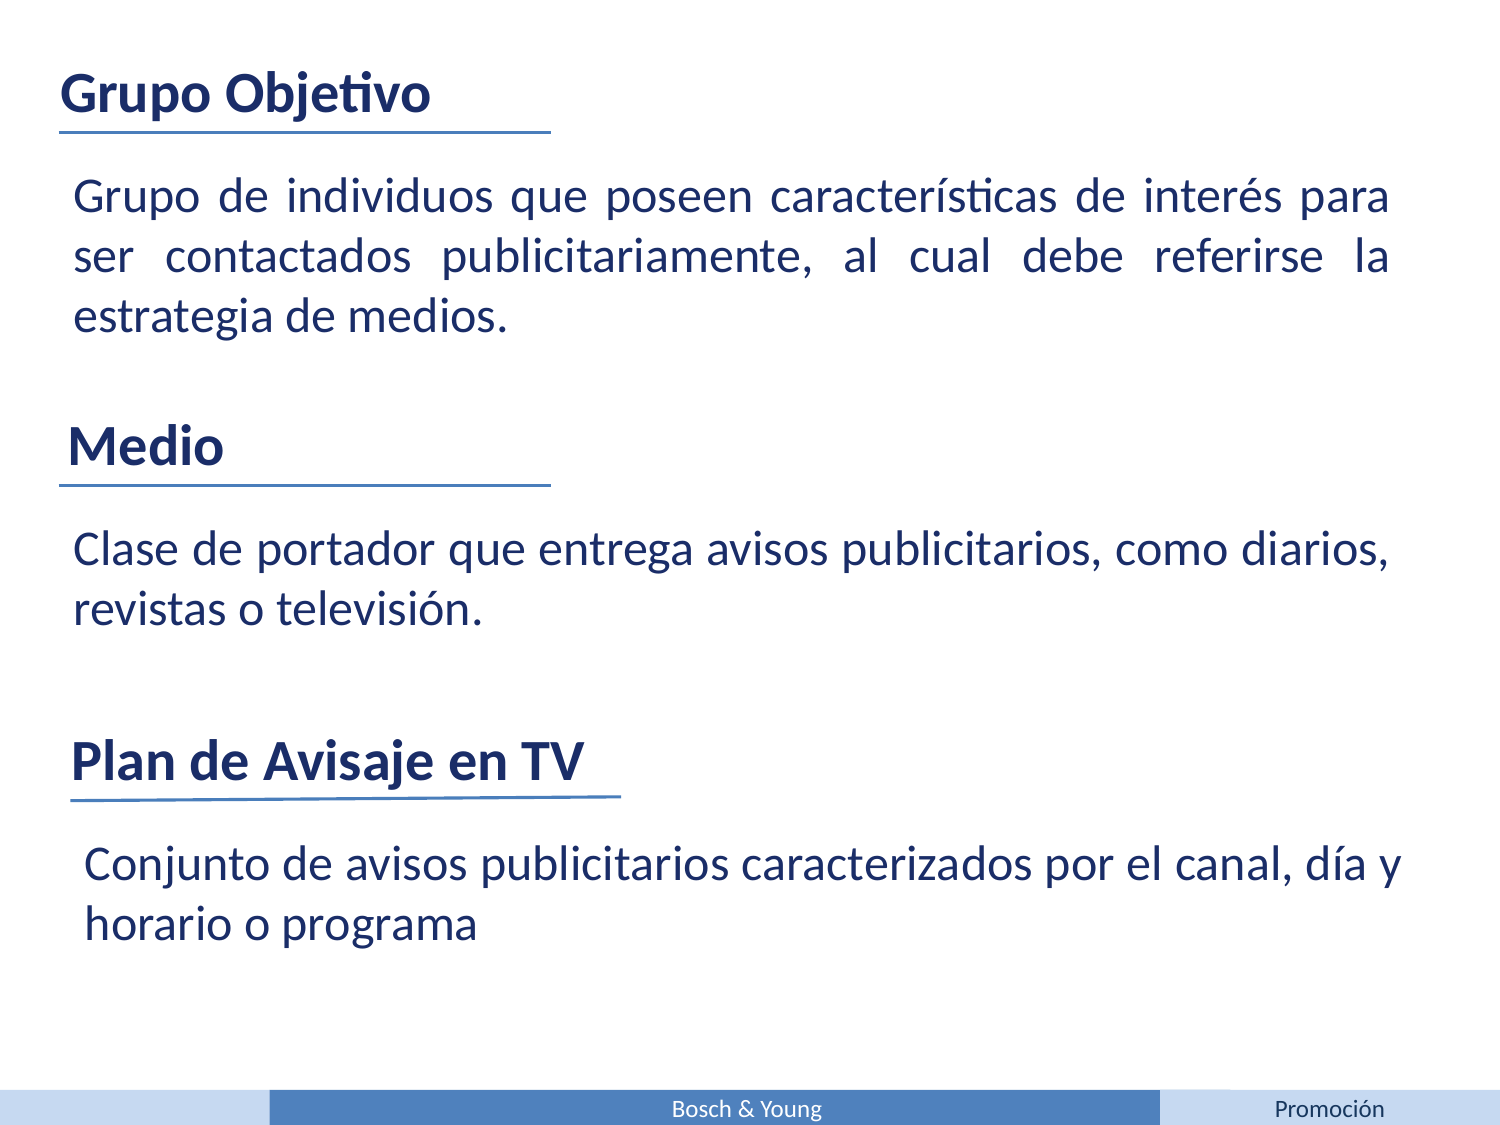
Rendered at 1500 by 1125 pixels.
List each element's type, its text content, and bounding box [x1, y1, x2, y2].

text_box Promoción [1158, 1088, 1500, 1125]
text_box Bosch & Young [272, 1088, 1158, 1125]
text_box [46, 714, 1419, 961]
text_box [34, 399, 1407, 645]
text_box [23, 46, 1407, 353]
text_box [0, 1088, 272, 1125]
